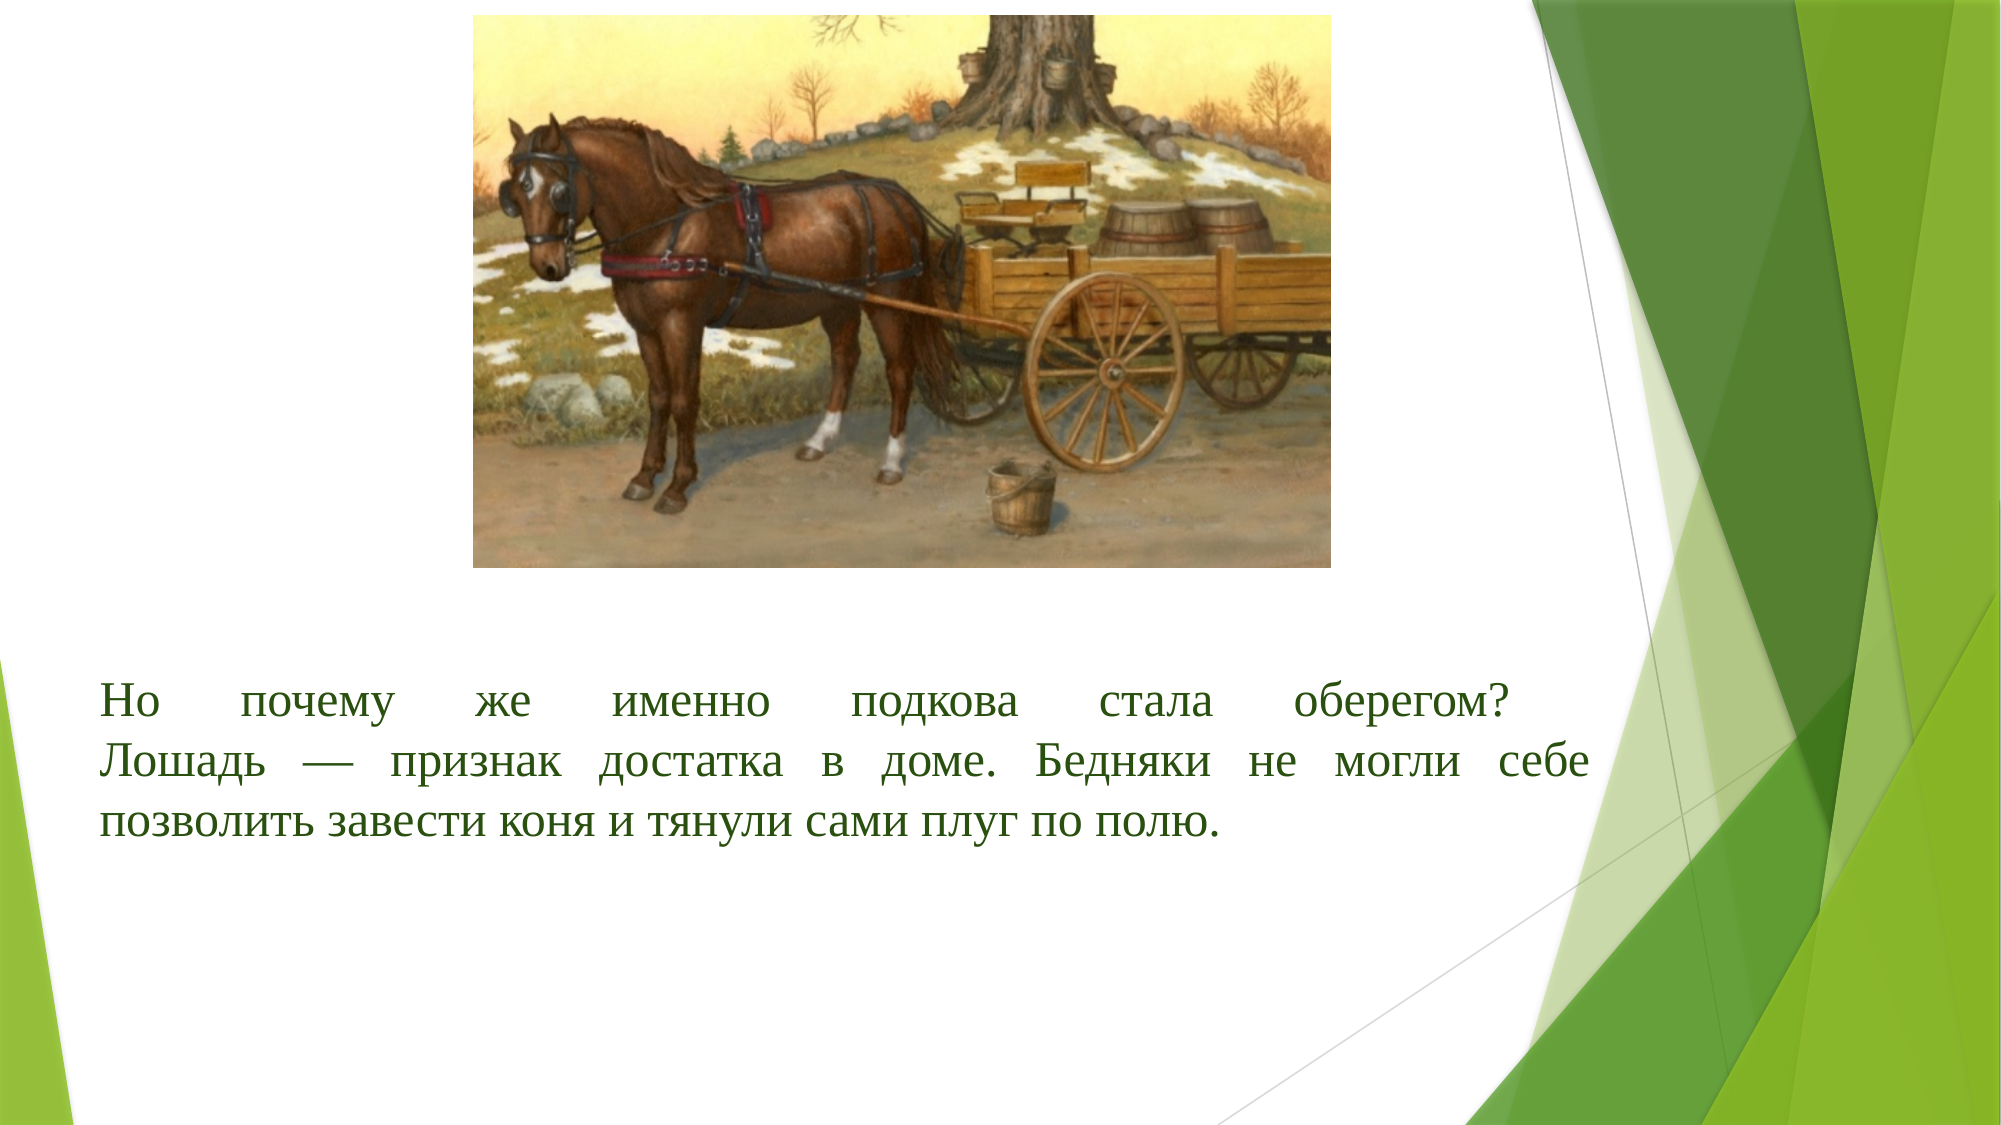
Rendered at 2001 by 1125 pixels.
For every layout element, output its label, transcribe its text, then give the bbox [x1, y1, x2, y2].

picture [472, 14, 1332, 569]
title Но почему же именно подкова стала оберегом? Лошадь — признак достатка в доме. Бедняки не могли себе позволить завести коня и тянули сами плуг по полю. [84, 658, 1606, 1125]
